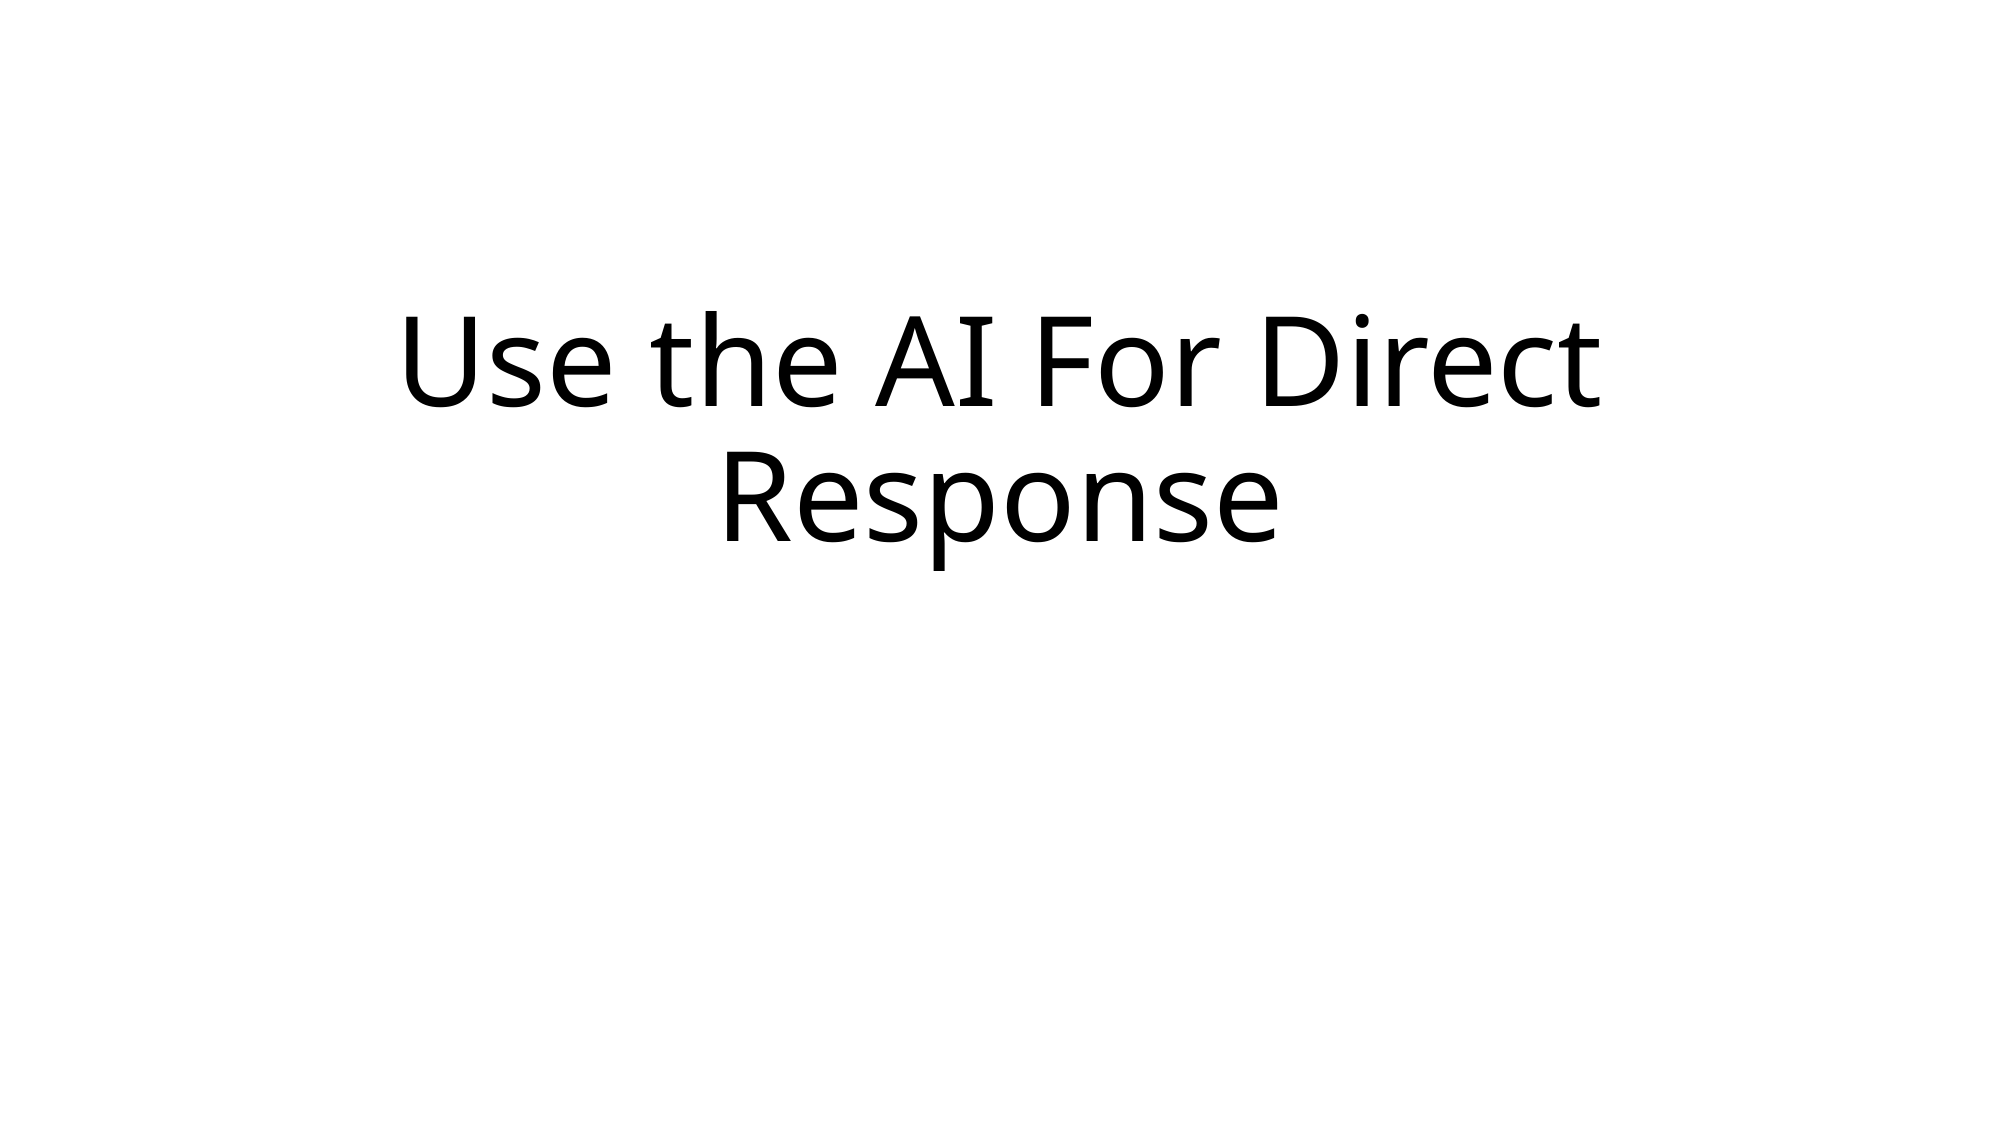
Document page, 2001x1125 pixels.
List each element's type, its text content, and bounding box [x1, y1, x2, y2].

title Use the AI For Direct Response [249, 184, 1750, 576]
